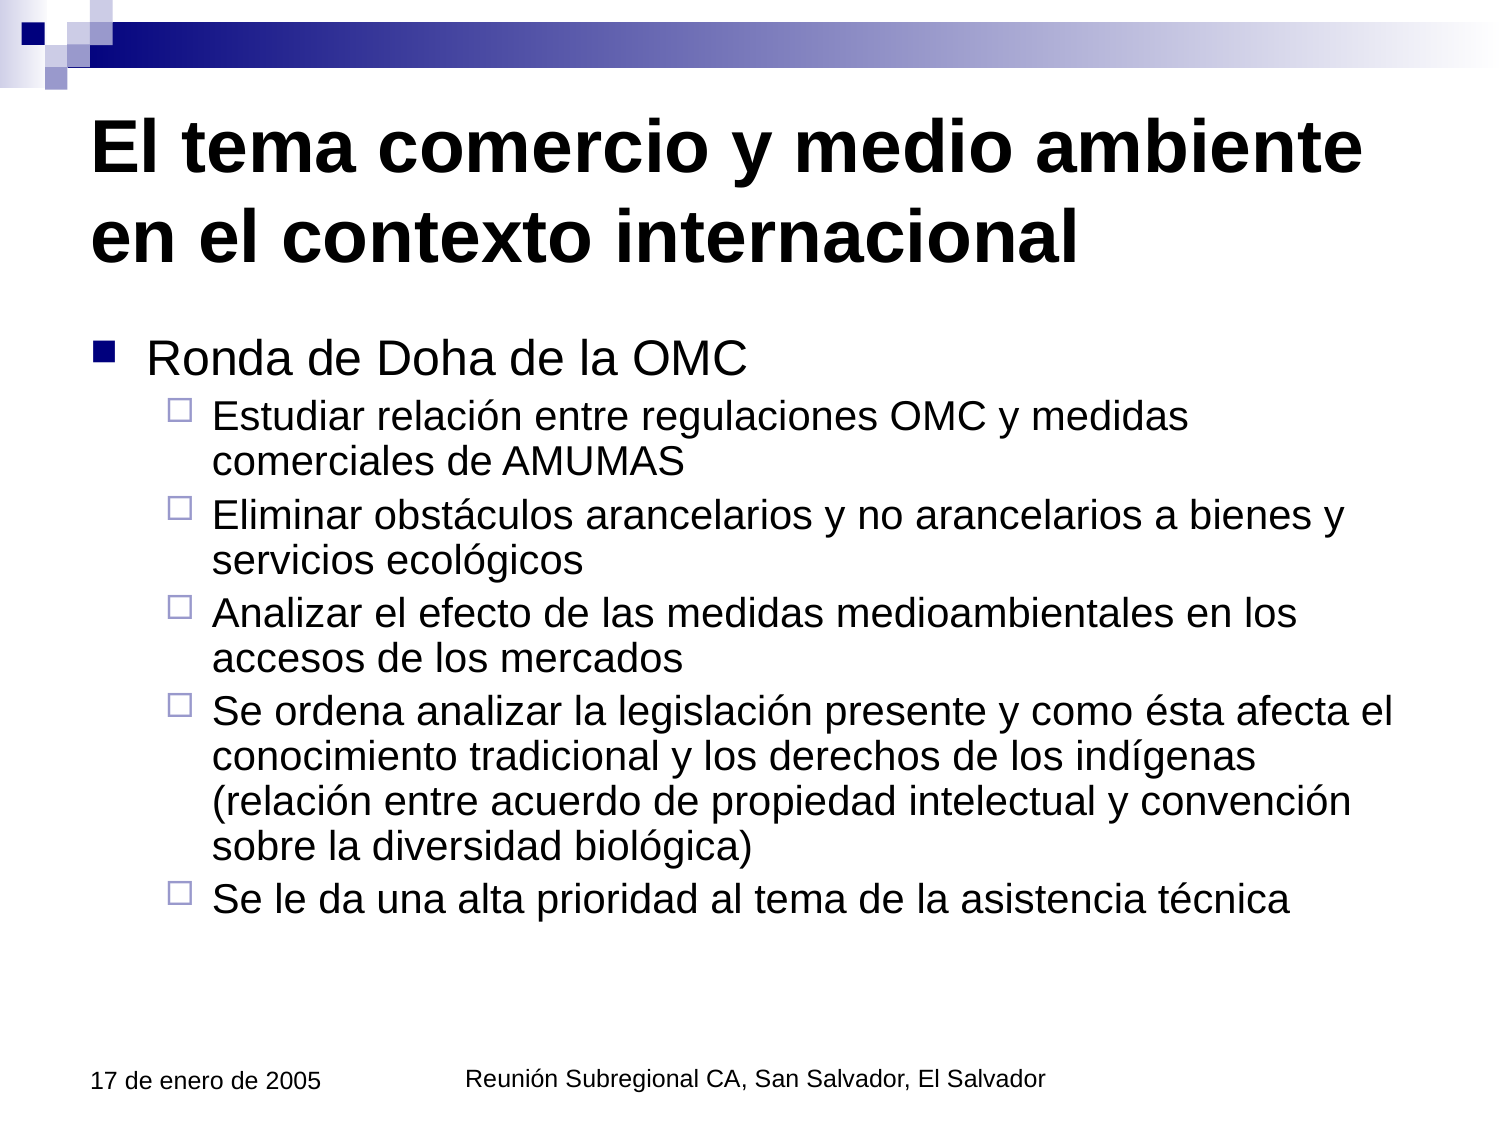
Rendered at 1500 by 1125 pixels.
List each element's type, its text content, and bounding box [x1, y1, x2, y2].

footer Reunión Subregional CA, San Salvador, El Salvador [449, 1024, 1063, 1101]
slide_number 17 de enero de 2005 [74, 1024, 426, 1103]
list Ronda de Doha de la OMC Estudiar relación entre regulaciones OMC y medidas comerciales de AMUMAS Eliminar obstáculos arancelarios y no arancelarios a bienes y servicios ecológicos Analizar el efecto de las medidas medioambientales en los accesos de los mercados Se ordena analizar la legislación presente y como ésta afecta el conocimiento tradicional y los derechos de los indígenas (relación entre acuerdo de propiedad intelectual y convención sobre la diversidad biológica) Se le da una alta prioridad al tema de la asistencia técnica [74, 324, 1426, 963]
title El tema comercio y medio ambiente en el contexto internacional [74, 74, 1426, 301]
